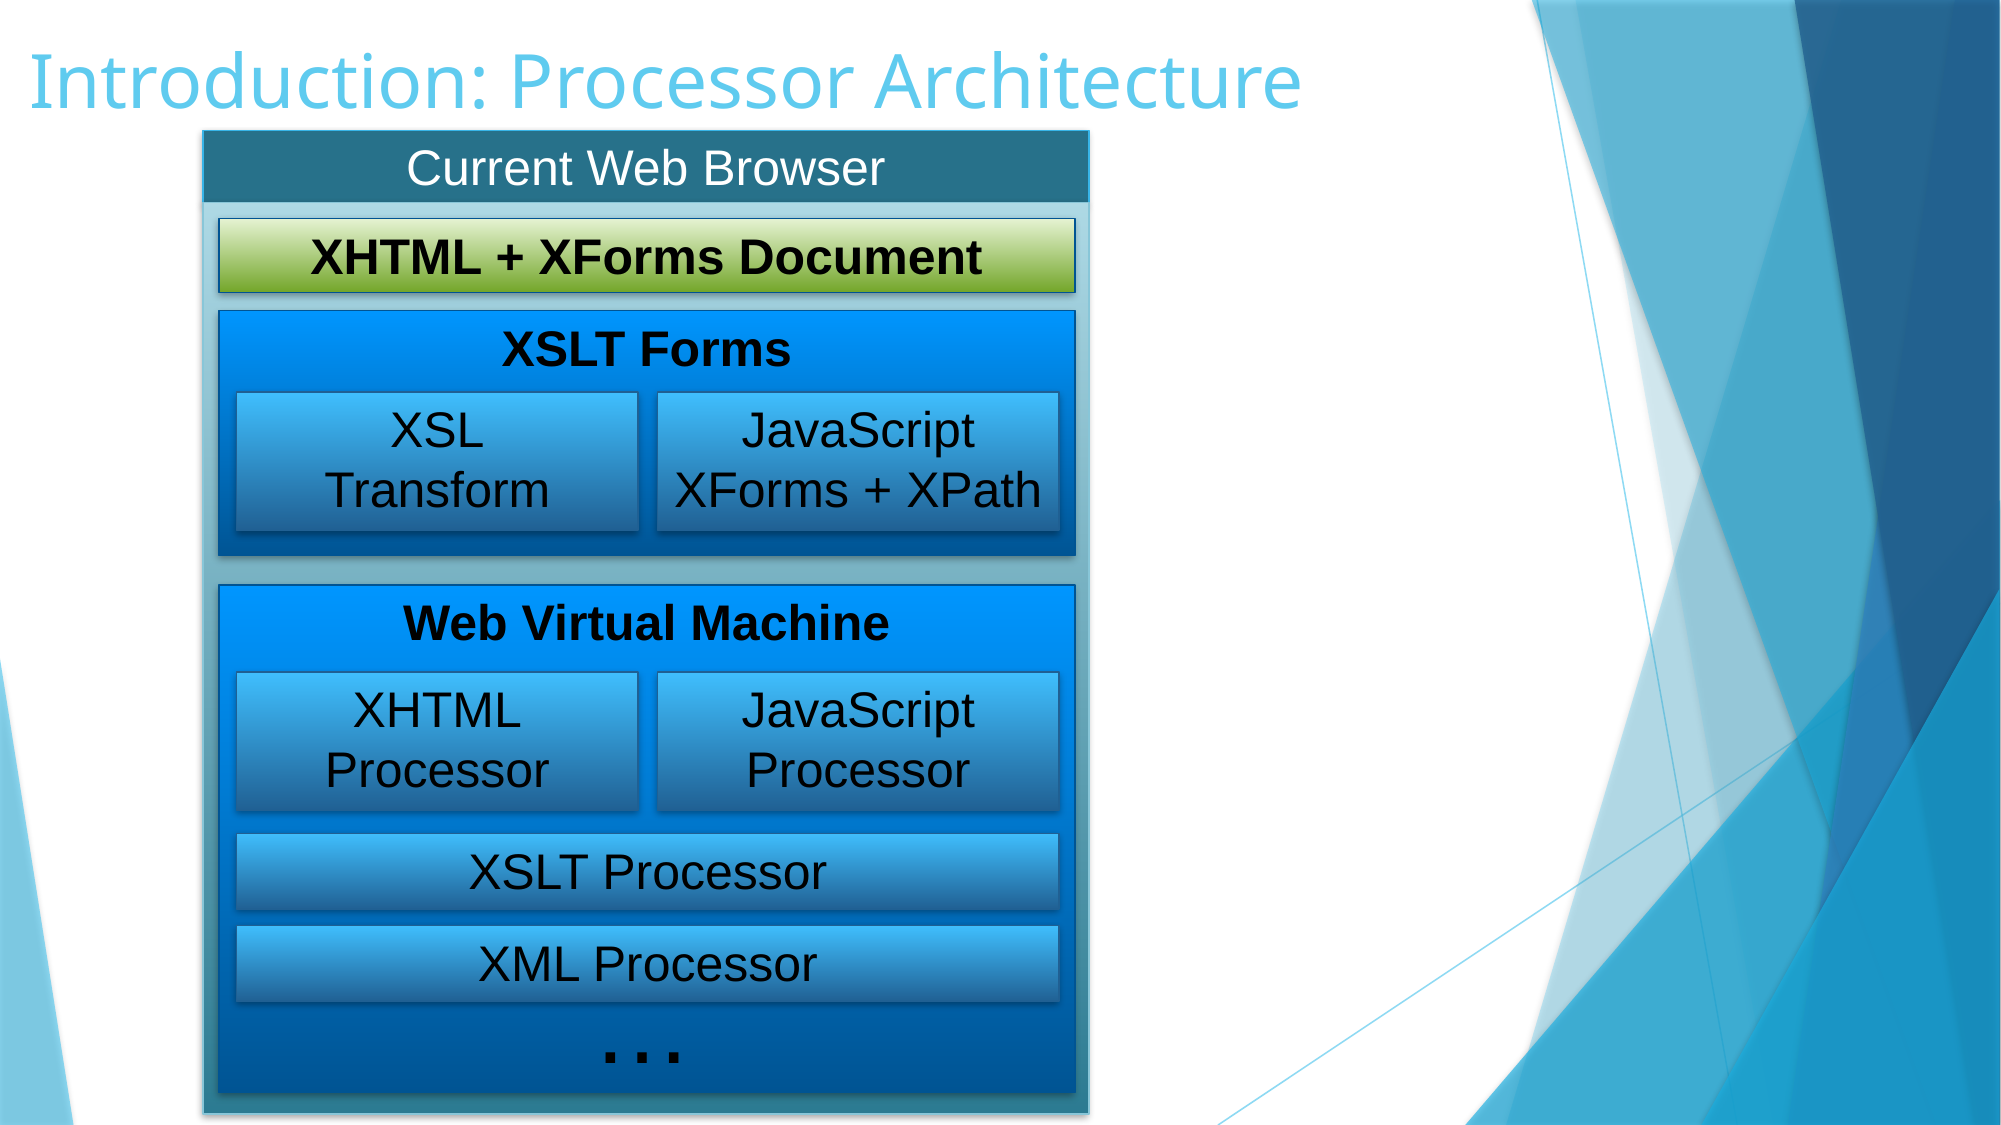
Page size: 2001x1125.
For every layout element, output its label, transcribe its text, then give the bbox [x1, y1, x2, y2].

title Introduction: Processor Architecture [14, 25, 1522, 134]
text_box … [448, 1012, 836, 1091]
text_box XHTML Processor [236, 671, 639, 811]
text_box XHTML + XForms Document [218, 218, 1075, 293]
text_box XSL Transform [236, 391, 639, 531]
text_box XSLT Processor [236, 833, 1060, 909]
text_box [203, 202, 1089, 1115]
text_box JavaScript Processor [657, 671, 1059, 811]
text_box JavaScript XForms + XPath [657, 391, 1059, 531]
text_box Web Virtual Machine [218, 584, 1075, 1093]
text_box XSLT Forms [218, 310, 1075, 556]
text_box Current Web Browser [203, 130, 1089, 201]
text_box XML Processor [236, 925, 1060, 1002]
